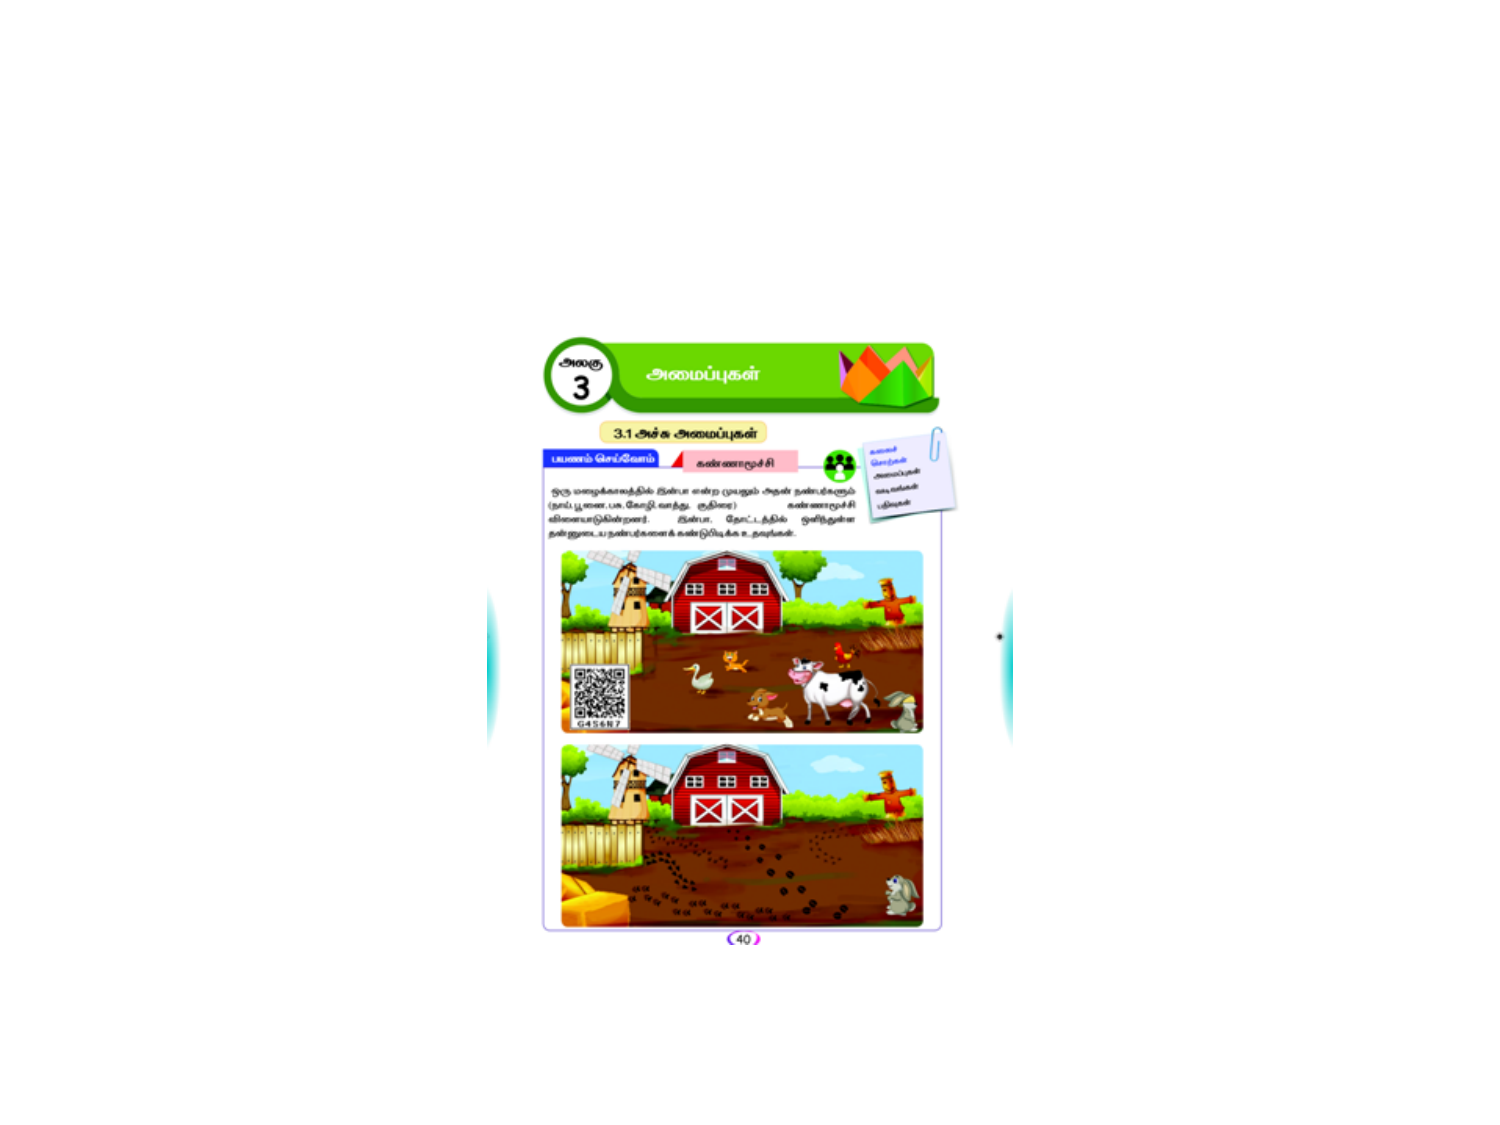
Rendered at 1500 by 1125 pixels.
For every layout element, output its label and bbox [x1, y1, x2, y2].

list [487, 322, 1013, 945]
